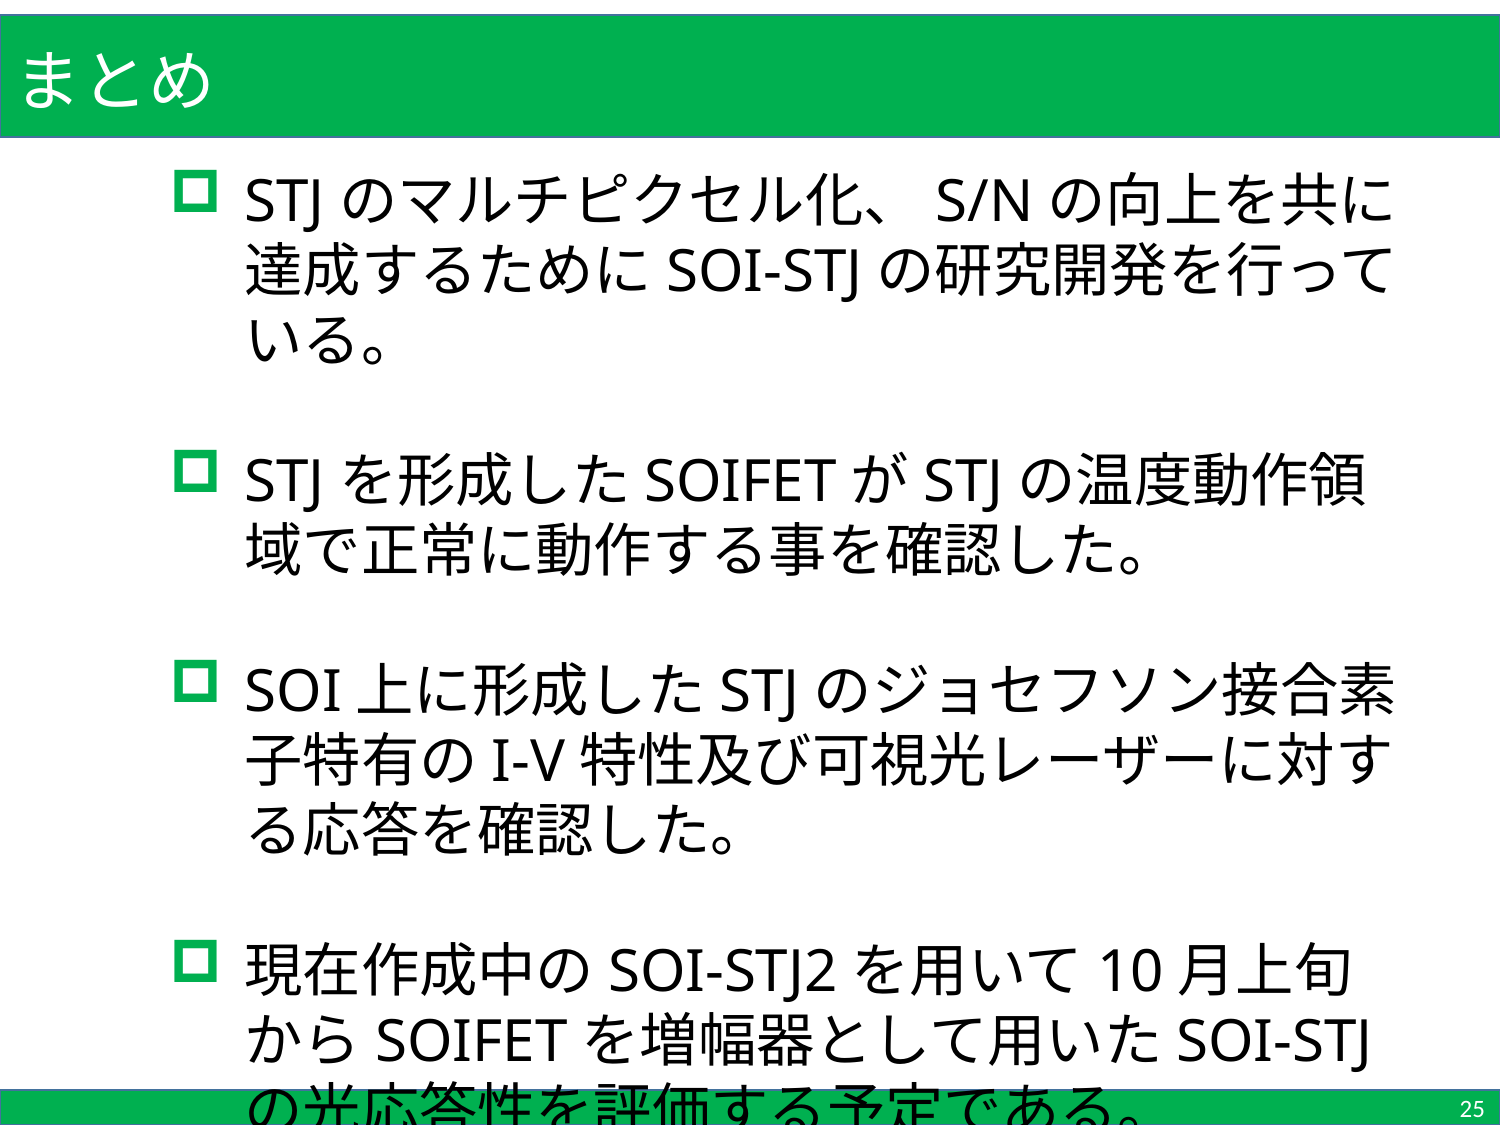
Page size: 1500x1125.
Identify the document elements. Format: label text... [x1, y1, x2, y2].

text_box STJのマルチピクセル化、S/Nの向上を共に達成するためにSOI-STJの研究開発を行っている。 STJを形成したSOIFETがSTJの温度動作領域で正常に動作する事を確認した。 SOI上に形成したSTJのジョセフソン接合素子特有のI-V特性及び可視光レーザーに対する応答を確認した。 現在作成中のSOI-STJ2を用いて10月上旬からSOIFETを増幅器として用いたSOI-STJの光応答性を評価する予定である。 [4, 156, 1419, 1125]
slide_number 25 [1419, 1077, 1500, 1125]
text_box [0, 1089, 4, 1125]
text_box まとめ [0, 31, 1207, 126]
text_box [0, 14, 1500, 138]
